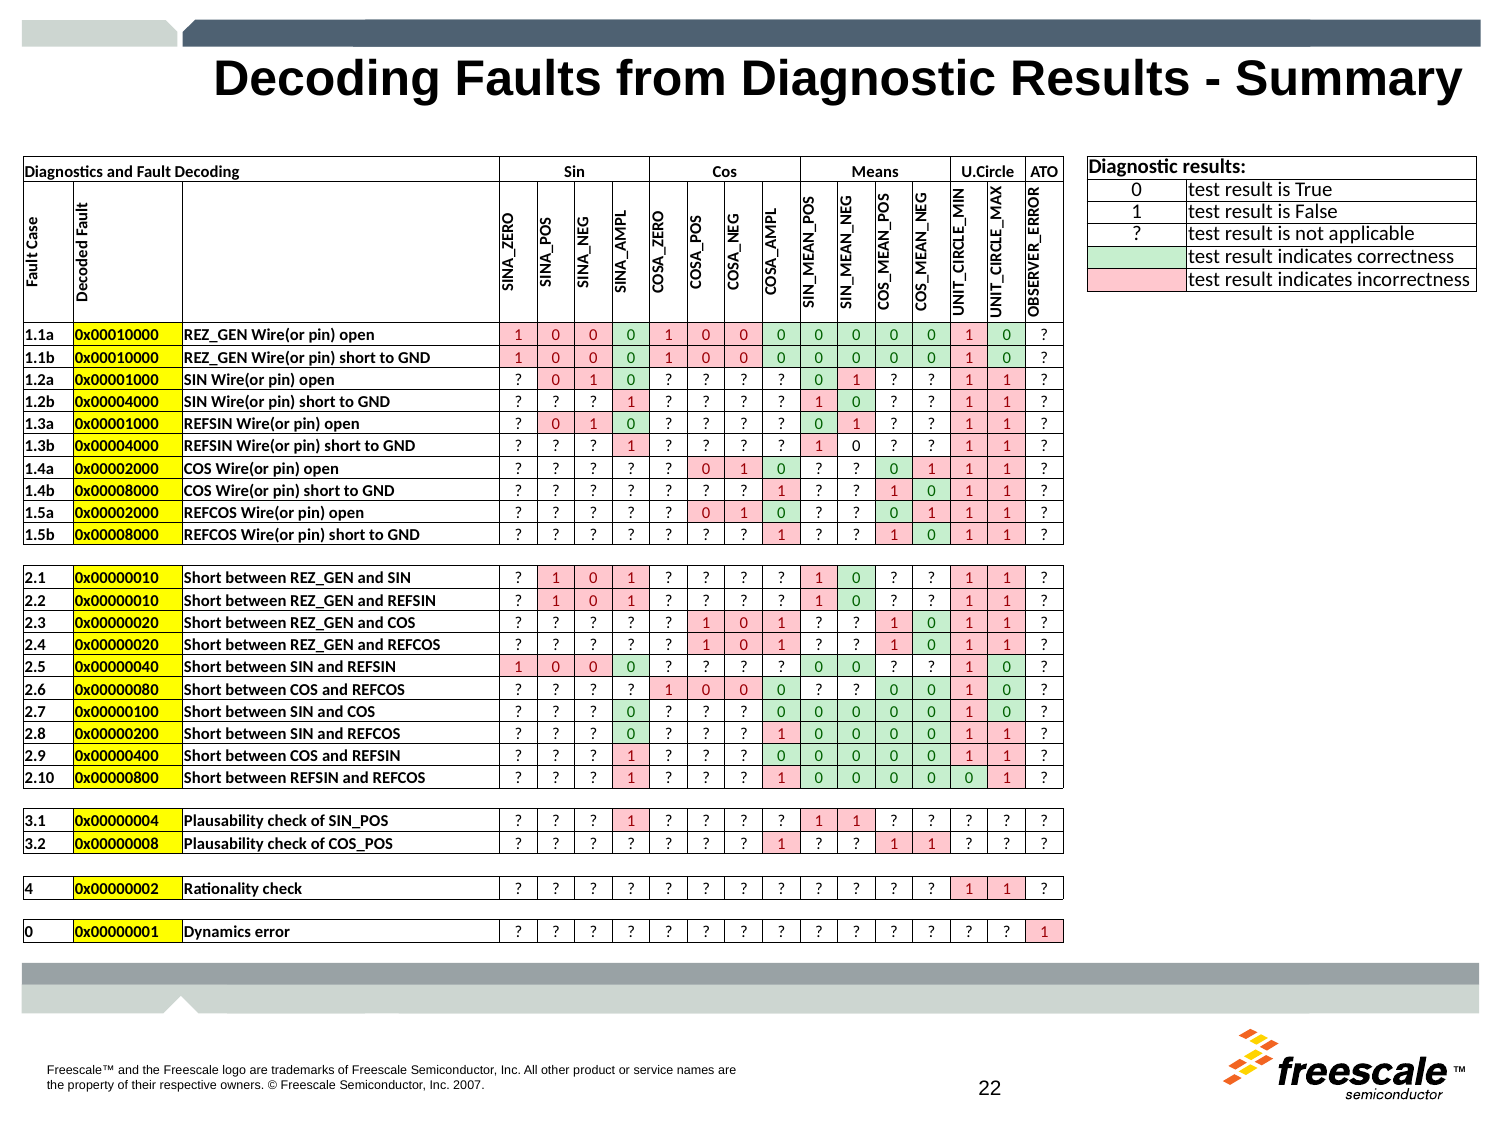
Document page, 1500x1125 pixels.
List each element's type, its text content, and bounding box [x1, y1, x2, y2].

table_cell 1 [763, 722, 800, 743]
table_cell 1 [951, 677, 987, 699]
table_cell 1.4b [24, 479, 73, 500]
table_cell 1 [801, 809, 837, 831]
table_cell [612, 545, 650, 565]
table_cell 0x00004000 [74, 434, 182, 456]
table_cell 1 [538, 589, 574, 610]
table_cell 1 [801, 390, 837, 411]
table_cell Short between REZ_GEN and SIN [183, 566, 499, 588]
table_cell 0 [688, 677, 724, 699]
table_cell 1 [500, 346, 537, 367]
table_cell ? [988, 920, 1025, 942]
table_cell ? [725, 700, 762, 721]
table_cell 0x00000040 [74, 655, 182, 676]
table_header Diagnostics and Fault Decoding [24, 157, 499, 181]
table_cell [800, 854, 838, 876]
table_cell ? [988, 809, 1025, 831]
table_cell ? [838, 920, 875, 942]
table_cell COSA_NEG [725, 182, 762, 322]
table_cell COS Wire(or pin) open [183, 457, 499, 478]
table_cell ? [688, 566, 724, 588]
table_cell 1 [951, 700, 987, 721]
table_cell ? [1026, 346, 1063, 367]
table_cell ? [876, 434, 912, 456]
table_cell 1 [951, 479, 987, 500]
table_cell ? [500, 832, 537, 853]
table_cell REFSIN Wire(or pin) open [183, 412, 499, 433]
table_cell 0 [913, 346, 950, 367]
table_cell UNIT_CIRCLE_MIN [951, 182, 987, 322]
table_cell Short between REZ_GEN and REFSIN [183, 589, 499, 610]
table_cell ? [613, 523, 649, 544]
table_cell [1025, 854, 1063, 876]
table_cell 0 [725, 677, 762, 699]
table_cell ? [575, 744, 612, 765]
table_cell [1025, 545, 1063, 565]
table_cell 0 [575, 655, 612, 676]
table_cell 0 [538, 368, 574, 389]
table_cell 0 [688, 501, 724, 522]
table_cell ? [725, 744, 762, 765]
table_cell [612, 789, 650, 808]
table_cell [725, 854, 763, 876]
table_cell 1 [838, 412, 875, 433]
table_cell [687, 545, 725, 565]
table_cell ? [538, 479, 574, 500]
table_cell ? [650, 457, 687, 478]
table_cell Plausability check of COS_POS [183, 832, 499, 853]
table_cell 1 [951, 589, 987, 610]
table_cell ? [913, 368, 950, 389]
table_cell ? [688, 877, 724, 899]
table_cell ? [876, 877, 912, 899]
table_cell 1 [988, 390, 1025, 411]
table_cell 0 [538, 655, 574, 676]
table_cell 0 [763, 744, 800, 765]
table_cell ? [688, 655, 724, 676]
table_cell 1 [951, 566, 987, 588]
table_cell 1 [763, 832, 800, 853]
table_cell 1 [951, 722, 987, 743]
table_cell ? [650, 633, 687, 654]
table_cell [913, 854, 950, 876]
table_cell ? [801, 611, 837, 632]
table_cell ? [500, 523, 537, 544]
table_cell ? [538, 722, 574, 743]
table_cell ? [575, 479, 612, 500]
table_cell 1 [876, 523, 912, 544]
table_cell [913, 900, 950, 919]
table_cell ? [725, 390, 762, 411]
table_cell ? [1026, 877, 1063, 899]
table_cell [875, 900, 913, 919]
table_cell ? [725, 412, 762, 433]
table_cell ? [500, 920, 537, 942]
table_cell 0 [538, 323, 574, 345]
table_cell ? [725, 832, 762, 853]
table_cell ? [500, 809, 537, 831]
table_cell 1 [988, 412, 1025, 433]
table_cell 1 [688, 633, 724, 654]
table_cell 1 [988, 523, 1025, 544]
table_cell 1.3b [24, 434, 73, 456]
table_cell 1 [500, 323, 537, 345]
table_cell 1.1a [24, 323, 73, 345]
table_cell ? [538, 434, 574, 456]
table_cell [575, 854, 612, 876]
table_cell ? [575, 722, 612, 743]
table_cell 1 [763, 766, 800, 788]
table_cell [612, 854, 650, 876]
table_cell ? [838, 523, 875, 544]
table_cell ? [688, 920, 724, 942]
table_cell 0 [613, 346, 649, 367]
table_cell 0 [876, 346, 912, 367]
table_cell 1 [951, 434, 987, 456]
table_cell ? [913, 877, 950, 899]
table_cell [1088, 269, 1186, 291]
table_cell 0 [838, 566, 875, 588]
table_cell 0x00000002 [74, 877, 182, 899]
table_cell ? [725, 877, 762, 899]
table_cell 0 [876, 766, 912, 788]
table_cell ? [801, 523, 837, 544]
table_cell ? [763, 390, 800, 411]
table_cell 1 [538, 566, 574, 588]
table_cell SIN Wire(or pin) short to GND [183, 390, 499, 411]
table_cell [875, 789, 913, 808]
table_cell ? [538, 390, 574, 411]
table_cell ? [1026, 633, 1063, 654]
table_cell ? [688, 368, 724, 389]
table_cell ? [688, 744, 724, 765]
table_cell 1 [801, 434, 837, 456]
table_cell 1 [951, 611, 987, 632]
table_cell ? [951, 809, 987, 831]
table_cell ? [763, 434, 800, 456]
table_cell 2.1 [24, 566, 73, 588]
table_cell 1 [838, 809, 875, 831]
table_cell 1.5a [24, 501, 73, 522]
table_cell 0 [876, 700, 912, 721]
table_cell ? [575, 457, 612, 478]
table_cell 2.8 [24, 722, 73, 743]
table_cell 0 [613, 368, 649, 389]
table_cell 1 [951, 744, 987, 765]
table_cell 1 [876, 479, 912, 500]
table_cell 0x00000010 [74, 589, 182, 610]
table_cell 1 [988, 434, 1025, 456]
table_cell 0x00000001 [74, 920, 182, 942]
table_cell ? [688, 809, 724, 831]
table_cell ? [1026, 566, 1063, 588]
table_cell 0 [575, 566, 612, 588]
table_cell ? [575, 677, 612, 699]
table_cell ? [763, 566, 800, 588]
table_cell 2.3 [24, 611, 73, 632]
table_cell 0 [725, 633, 762, 654]
table_cell Plausability check of SIN_POS [183, 809, 499, 831]
table_cell 1 [763, 523, 800, 544]
table_cell ? [650, 611, 687, 632]
table_cell [838, 545, 875, 565]
table_cell [537, 854, 575, 876]
table_cell ? [838, 501, 875, 522]
table_cell ? [613, 633, 649, 654]
table_cell 1 [876, 633, 912, 654]
table_cell 0x00000100 [74, 700, 182, 721]
table_cell 0 [838, 589, 875, 610]
table_cell ? [650, 744, 687, 765]
table_cell 0x00000004 [74, 809, 182, 831]
table_cell ? [613, 501, 649, 522]
table_cell ? [650, 523, 687, 544]
table_cell ? [650, 501, 687, 522]
table_cell 0 [801, 368, 837, 389]
table_cell Decoded Fault [74, 182, 182, 322]
table_cell [950, 789, 988, 808]
table_cell 1 [876, 832, 912, 853]
table_cell ? [913, 566, 950, 588]
table_cell ? [688, 390, 724, 411]
table_cell Short between REZ_GEN and REFCOS [183, 633, 499, 654]
table_cell ? [613, 920, 649, 942]
table_cell 4 [24, 877, 73, 899]
slide_number 21 [963, 1066, 1077, 1119]
table_cell [838, 789, 875, 808]
table_cell 0 [951, 766, 987, 788]
table_cell [500, 854, 537, 876]
table_cell ? [913, 390, 950, 411]
table_cell 2.10 [24, 766, 73, 788]
table_cell 0 [913, 633, 950, 654]
table_cell [838, 854, 875, 876]
table_cell 1 [988, 566, 1025, 588]
table_cell [183, 854, 500, 876]
table_cell ? [688, 523, 724, 544]
table_cell ? [500, 589, 537, 610]
table_cell ? [763, 877, 800, 899]
table_cell ? [876, 920, 912, 942]
table_cell [74, 545, 183, 565]
table_cell [725, 545, 763, 565]
table_cell ? [876, 566, 912, 588]
title Decoding Faults from Diagnostic Results - Summary [21, 46, 1480, 155]
table_cell ? [538, 501, 574, 522]
table_cell ? [801, 832, 837, 853]
table_cell ? [1026, 457, 1063, 478]
table_cell REFCOS Wire(or pin) open [183, 501, 499, 522]
table_cell 1 [688, 611, 724, 632]
table_cell 0 [801, 412, 837, 433]
table_cell ? [725, 523, 762, 544]
table_cell [183, 789, 500, 808]
table_cell 0 [838, 766, 875, 788]
table_cell REZ_GEN Wire(or pin) short to GND [183, 346, 499, 367]
table_cell ? [1026, 323, 1063, 345]
table_cell [913, 545, 950, 565]
table_cell 1 [951, 346, 987, 367]
table_cell ? [538, 457, 574, 478]
table_cell [650, 854, 687, 876]
table_cell 1 [951, 390, 987, 411]
table_cell COSA_AMPL [763, 182, 800, 322]
table_cell ? [876, 412, 912, 433]
table_cell ? [988, 832, 1025, 853]
table_cell test result indicates incorrectness [1187, 269, 1476, 291]
table_cell [763, 854, 800, 876]
table_cell 1.1b [24, 346, 73, 367]
table_cell SIN Wire(or pin) open [183, 368, 499, 389]
table_cell 1 [838, 368, 875, 389]
table_cell ? [838, 677, 875, 699]
table_cell ? [575, 832, 612, 853]
table_cell 0 [613, 323, 649, 345]
table_cell [1088, 247, 1186, 268]
table_cell [575, 789, 612, 808]
table_cell COS_MEAN_NEG [913, 182, 950, 322]
table_cell [24, 545, 74, 565]
table_cell 0 [801, 655, 837, 676]
table_cell 1 [988, 611, 1025, 632]
table_header ATO [1026, 157, 1063, 181]
table_cell ? [1026, 744, 1063, 765]
table_cell 0 [538, 346, 574, 367]
table_cell [537, 789, 575, 808]
table_cell [650, 789, 687, 808]
table_cell 0 [801, 722, 837, 743]
table_cell 1.2a [24, 368, 73, 389]
table_cell 0 [725, 323, 762, 345]
table_cell [763, 900, 800, 919]
table_cell ? [1026, 589, 1063, 610]
table_cell 0 [538, 412, 574, 433]
table_cell ? [913, 920, 950, 942]
table_cell SINA_POS [538, 182, 574, 322]
table_cell 0x00010000 [74, 323, 182, 345]
table_cell test result is True [1187, 180, 1476, 201]
table_cell ? [650, 700, 687, 721]
table_cell 0x00000800 [74, 766, 182, 788]
table_cell 1 [913, 832, 950, 853]
table_cell 0 [876, 457, 912, 478]
table_cell ? [876, 390, 912, 411]
table_cell 0 [801, 346, 837, 367]
table_cell 0 [613, 722, 649, 743]
table_cell 1.4a [24, 457, 73, 478]
table_cell ? [1026, 523, 1063, 544]
table_cell [1025, 900, 1063, 919]
table_cell ? [876, 809, 912, 831]
table_cell ? [838, 633, 875, 654]
table_cell 0 [838, 722, 875, 743]
table_cell ? [500, 479, 537, 500]
table_cell ? [1026, 434, 1063, 456]
table_cell REFSIN Wire(or pin) short to GND [183, 434, 499, 456]
table_cell 1 [876, 611, 912, 632]
table_cell ? [500, 677, 537, 699]
table_cell ? [838, 457, 875, 478]
table_cell 0x00000020 [74, 633, 182, 654]
table_cell 1 [988, 877, 1025, 899]
table_cell 1 [613, 809, 649, 831]
table_cell ? [500, 722, 537, 743]
table_cell SINA_NEG [575, 182, 612, 322]
table_cell [725, 900, 763, 919]
table_cell ? [538, 700, 574, 721]
table_cell ? [725, 368, 762, 389]
table_cell [763, 789, 800, 808]
table_cell ? [1026, 655, 1063, 676]
table_cell ? [650, 920, 687, 942]
table_cell 0 [801, 744, 837, 765]
table_cell 1 [951, 501, 987, 522]
table_cell COS_MEAN_POS [876, 182, 912, 322]
table_cell [950, 900, 988, 919]
table_cell [988, 545, 1025, 565]
table_cell ? [876, 368, 912, 389]
table_cell 0 [24, 920, 73, 942]
table_cell ? [913, 412, 950, 433]
table_cell 0 [763, 323, 800, 345]
table_cell 0x00008000 [74, 479, 182, 500]
table_cell [650, 900, 687, 919]
table_cell [24, 900, 74, 919]
table_cell ? [650, 434, 687, 456]
table_cell 1 [763, 633, 800, 654]
table_cell [1025, 789, 1063, 808]
table_cell [183, 900, 500, 919]
table_cell ? [1026, 809, 1063, 831]
table_cell 0 [575, 346, 612, 367]
table_cell 0x00008000 [74, 523, 182, 544]
table_header Diagnostic results: [1088, 157, 1476, 179]
table_cell ? [725, 809, 762, 831]
table_cell [763, 545, 800, 565]
table_cell [24, 789, 74, 808]
table_cell 0 [913, 722, 950, 743]
table_cell 1.3a [24, 412, 73, 433]
table_cell ? [500, 412, 537, 433]
table_cell ? [725, 766, 762, 788]
table_cell 1 [725, 457, 762, 478]
table_cell ? [613, 877, 649, 899]
table_cell ? [538, 523, 574, 544]
table_cell 0 [575, 589, 612, 610]
table_cell [612, 900, 650, 919]
table_cell 0 [838, 323, 875, 345]
table_cell 1 [1088, 202, 1186, 223]
table_cell 0 [688, 346, 724, 367]
table_cell 1 [613, 744, 649, 765]
table_cell ? [650, 412, 687, 433]
table_cell 2.9 [24, 744, 73, 765]
table_cell 1 [613, 589, 649, 610]
table_cell 0 [913, 323, 950, 345]
table_cell ? [1026, 412, 1063, 433]
table_cell ? [538, 809, 574, 831]
table_cell ? [763, 920, 800, 942]
table_cell ? [838, 877, 875, 899]
table_cell 0x00000010 [74, 566, 182, 588]
table_cell [500, 545, 537, 565]
table_cell [537, 900, 575, 919]
table_cell 0 [838, 744, 875, 765]
table_cell 0x00002000 [74, 457, 182, 478]
table_cell 1.2b [24, 390, 73, 411]
table_cell COSA_ZERO [650, 182, 687, 322]
table_cell 0x00000020 [74, 611, 182, 632]
table_cell ? [951, 832, 987, 853]
table_cell ? [650, 832, 687, 853]
table_cell Short between SIN and REFSIN [183, 655, 499, 676]
table_cell ? [913, 434, 950, 456]
table_cell 1 [988, 766, 1025, 788]
table_cell [838, 900, 875, 919]
table_cell 1 [951, 368, 987, 389]
table_cell ? [763, 368, 800, 389]
table_cell [913, 789, 950, 808]
table_cell ? [688, 722, 724, 743]
table_cell 1 [988, 479, 1025, 500]
table_cell ? [725, 479, 762, 500]
table_cell 1 [801, 589, 837, 610]
table_cell ? [913, 655, 950, 676]
table_cell 0 [575, 323, 612, 345]
table_cell [74, 900, 183, 919]
table_cell 1 [951, 877, 987, 899]
table_cell 0 [725, 611, 762, 632]
table_cell 1 [988, 744, 1025, 765]
table_cell SIN_MEAN_NEG [838, 182, 875, 322]
table_cell 1 [1026, 920, 1063, 942]
table_cell ? [500, 501, 537, 522]
table_cell 1 [613, 766, 649, 788]
table_cell ? [801, 479, 837, 500]
table_cell 1 [951, 323, 987, 345]
table_cell 1 [725, 501, 762, 522]
table_cell 1 [913, 501, 950, 522]
table_cell ? [1026, 700, 1063, 721]
table_cell 2.2 [24, 589, 73, 610]
table_cell [875, 854, 913, 876]
table_cell 0 [838, 390, 875, 411]
table_cell ? [575, 633, 612, 654]
table_cell [687, 900, 725, 919]
table_cell ? [763, 655, 800, 676]
table_cell ? [575, 877, 612, 899]
table_cell OBSERVER_ERROR [1026, 182, 1063, 322]
table_cell [183, 545, 500, 565]
table_cell 0 [988, 700, 1025, 721]
table_cell 0 [763, 457, 800, 478]
table_cell ? [913, 809, 950, 831]
table_cell ? [500, 700, 537, 721]
table_cell 0 [763, 700, 800, 721]
table_cell [74, 854, 183, 876]
table_cell 1 [951, 633, 987, 654]
table_cell ? [688, 766, 724, 788]
table_cell ? [763, 412, 800, 433]
table_cell ? [876, 589, 912, 610]
table_cell ? [500, 744, 537, 765]
table_cell 0 [876, 744, 912, 765]
table_cell ? [500, 633, 537, 654]
table_cell ? [500, 611, 537, 632]
table_cell 1 [951, 523, 987, 544]
table_cell 0 [988, 323, 1025, 345]
table_cell 0 [763, 501, 800, 522]
table_cell 2.5 [24, 655, 73, 676]
table_cell ? [575, 700, 612, 721]
table_cell [988, 789, 1025, 808]
table_cell 1 [763, 479, 800, 500]
table_cell 1 [575, 368, 612, 389]
table_cell 0x00004000 [74, 390, 182, 411]
table_cell 0x00002000 [74, 501, 182, 522]
table_cell ? [763, 589, 800, 610]
table_cell 0 [763, 346, 800, 367]
table_cell 1 [650, 323, 687, 345]
table_cell ? [688, 479, 724, 500]
table_cell 2.6 [24, 677, 73, 699]
table_cell 0 [876, 323, 912, 345]
table_cell [575, 900, 612, 919]
table_cell ? [1026, 611, 1063, 632]
table_header Cos [650, 157, 800, 181]
table_cell SINA_AMPL [613, 182, 649, 322]
table_cell test result indicates correctness [1187, 247, 1476, 268]
table_cell 0 [838, 655, 875, 676]
table_cell SINA_ZERO [500, 182, 537, 322]
table_cell ? [763, 809, 800, 831]
table_cell 0 [876, 677, 912, 699]
table_cell 0 [801, 700, 837, 721]
table_cell 0 [876, 501, 912, 522]
table_cell ? [725, 655, 762, 676]
table_cell REZ_GEN Wire(or pin) open [183, 323, 499, 345]
table_cell 2.4 [24, 633, 73, 654]
table_cell ? [650, 368, 687, 389]
table_cell ? [650, 566, 687, 588]
table_cell Short between COS and REFSIN [183, 744, 499, 765]
table_cell test result is not applicable [1187, 224, 1476, 246]
table_cell Fault Case [24, 182, 73, 322]
table_cell ? [538, 920, 574, 942]
table_cell ? [688, 700, 724, 721]
table_cell [988, 854, 1025, 876]
table_cell ? [650, 390, 687, 411]
table_cell Short between REFSIN and REFCOS [183, 766, 499, 788]
table_cell ? [1088, 224, 1186, 246]
table_cell 1 [650, 346, 687, 367]
table_cell 0x00001000 [74, 412, 182, 433]
table_cell [500, 789, 537, 808]
table_cell 2.7 [24, 700, 73, 721]
table_cell ? [500, 368, 537, 389]
table_cell Short between SIN and COS [183, 700, 499, 721]
table_cell ? [1026, 722, 1063, 743]
table_cell ? [650, 589, 687, 610]
table_cell [24, 854, 74, 876]
table_cell 0 [913, 677, 950, 699]
table_cell 1 [801, 566, 837, 588]
table_cell ? [650, 809, 687, 831]
table_cell ? [500, 457, 537, 478]
table_cell 0 [613, 412, 649, 433]
table_cell 0 [763, 677, 800, 699]
table_cell [875, 545, 913, 565]
table_cell [800, 900, 838, 919]
table_cell ? [876, 655, 912, 676]
table_cell 0 [988, 677, 1025, 699]
table_cell 1 [988, 457, 1025, 478]
table_cell [687, 789, 725, 808]
table_cell 0x00010000 [74, 346, 182, 367]
table_header Means [801, 157, 950, 181]
table_cell 3.1 [24, 809, 73, 831]
table_cell ? [1026, 766, 1063, 788]
table_cell 0 [876, 722, 912, 743]
table_cell 1 [988, 501, 1025, 522]
table_cell 1 [988, 722, 1025, 743]
table_cell ? [538, 766, 574, 788]
table_cell ? [500, 566, 537, 588]
table_cell 1 [650, 677, 687, 699]
table_cell 0 [913, 479, 950, 500]
table_cell Short between SIN and REFCOS [183, 722, 499, 743]
table_cell ? [801, 633, 837, 654]
table_cell ? [951, 920, 987, 942]
table_cell ? [801, 877, 837, 899]
table_cell ? [613, 479, 649, 500]
table_cell 1 [988, 589, 1025, 610]
table_cell [74, 789, 183, 808]
table_cell ? [613, 457, 649, 478]
table_header U.Circle [951, 157, 1025, 181]
table_cell [575, 545, 612, 565]
table_cell 0 [838, 346, 875, 367]
table_cell [650, 545, 687, 565]
table_cell Short between REZ_GEN and COS [183, 611, 499, 632]
table_cell ? [650, 766, 687, 788]
table_cell 1 [500, 655, 537, 676]
table_cell ? [725, 722, 762, 743]
table_cell [988, 900, 1025, 919]
table_cell ? [1026, 501, 1063, 522]
table_cell 0 [725, 346, 762, 367]
table_cell 0 [613, 655, 649, 676]
table_cell 1 [951, 457, 987, 478]
table_cell ? [650, 655, 687, 676]
table_cell [725, 789, 763, 808]
table_cell 0 [913, 523, 950, 544]
table_cell [183, 182, 499, 322]
table_cell ? [1026, 479, 1063, 500]
table_cell 0 [1088, 180, 1186, 201]
table_cell ? [575, 434, 612, 456]
table_cell 0 [838, 434, 875, 456]
table_cell ? [538, 877, 574, 899]
table_cell 0 [988, 655, 1025, 676]
table_cell SIN_MEAN_POS [801, 182, 837, 322]
table_cell 0 [801, 323, 837, 345]
table_cell Dynamics error [183, 920, 499, 942]
table_cell 0x00000400 [74, 744, 182, 765]
table_cell 0x00000200 [74, 722, 182, 743]
table_cell 1 [951, 655, 987, 676]
table_cell 0 [913, 611, 950, 632]
table_cell ? [838, 479, 875, 500]
table_cell ? [538, 744, 574, 765]
table_cell 0 [688, 457, 724, 478]
table_cell 1 [575, 412, 612, 433]
table_cell Short between COS and REFCOS [183, 677, 499, 699]
table_cell ? [500, 766, 537, 788]
table_cell 0x00000008 [74, 832, 182, 853]
table_cell ? [688, 434, 724, 456]
table_cell 0 [913, 766, 950, 788]
table_cell ? [575, 809, 612, 831]
table_cell ? [575, 611, 612, 632]
table_cell 1 [988, 368, 1025, 389]
table_cell 0 [988, 346, 1025, 367]
table_cell 1 [613, 390, 649, 411]
table_cell [800, 789, 838, 808]
table_cell ? [538, 611, 574, 632]
table_cell [500, 900, 537, 919]
table_cell 1.5b [24, 523, 73, 544]
table_cell REFCOS Wire(or pin) short to GND [183, 523, 499, 544]
table_cell [950, 545, 988, 565]
table_cell ? [650, 722, 687, 743]
table_cell ? [575, 501, 612, 522]
table_cell ? [801, 501, 837, 522]
table_cell ? [725, 920, 762, 942]
table_cell 1 [913, 457, 950, 478]
table_cell [537, 545, 575, 565]
table_cell ? [1026, 390, 1063, 411]
table_cell ? [1026, 677, 1063, 699]
table_cell ? [500, 434, 537, 456]
table_cell ? [613, 832, 649, 853]
table_cell UNIT_CIRCLE_MAX [988, 182, 1025, 322]
table_cell ? [538, 832, 574, 853]
table_cell ? [650, 479, 687, 500]
table_cell ? [613, 611, 649, 632]
table_cell ? [613, 677, 649, 699]
table_cell ? [538, 677, 574, 699]
table_cell 1 [613, 566, 649, 588]
table_cell ? [575, 390, 612, 411]
table_cell ? [801, 677, 837, 699]
table_cell ? [1026, 832, 1063, 853]
table_cell 0 [688, 323, 724, 345]
table_cell ? [913, 589, 950, 610]
table_cell ? [801, 457, 837, 478]
table_cell ? [1026, 368, 1063, 389]
table_cell ? [725, 589, 762, 610]
table_cell 0 [913, 744, 950, 765]
table_cell COSA_POS [688, 182, 724, 322]
table_cell [950, 854, 988, 876]
table_cell COS Wire(or pin) short to GND [183, 479, 499, 500]
table_cell 1 [613, 434, 649, 456]
table_cell ? [500, 390, 537, 411]
table_cell ? [688, 589, 724, 610]
table_cell test result is False [1187, 202, 1476, 223]
table_cell 0 [613, 700, 649, 721]
table_cell ? [725, 434, 762, 456]
table_cell 0 [801, 766, 837, 788]
table_cell [687, 854, 725, 876]
table_cell ? [725, 566, 762, 588]
table_cell 0 [913, 700, 950, 721]
table_cell ? [650, 877, 687, 899]
table_cell 1 [763, 611, 800, 632]
table_cell ? [801, 920, 837, 942]
table_header Sin [500, 157, 649, 181]
table_cell ? [500, 877, 537, 899]
table_cell ? [688, 412, 724, 433]
table_cell [800, 545, 838, 565]
table_cell 0x00000080 [74, 677, 182, 699]
table_cell 1 [951, 412, 987, 433]
table_cell ? [538, 633, 574, 654]
table_cell ? [575, 920, 612, 942]
table_cell 3.2 [24, 832, 73, 853]
table_cell ? [838, 611, 875, 632]
table_cell ? [688, 832, 724, 853]
table_cell ? [575, 523, 612, 544]
table_cell 0 [838, 700, 875, 721]
table_cell 1 [988, 633, 1025, 654]
table_cell 0x00001000 [74, 368, 182, 389]
table_cell Rationality check [183, 877, 499, 899]
table_cell ? [575, 766, 612, 788]
table_cell ? [838, 832, 875, 853]
